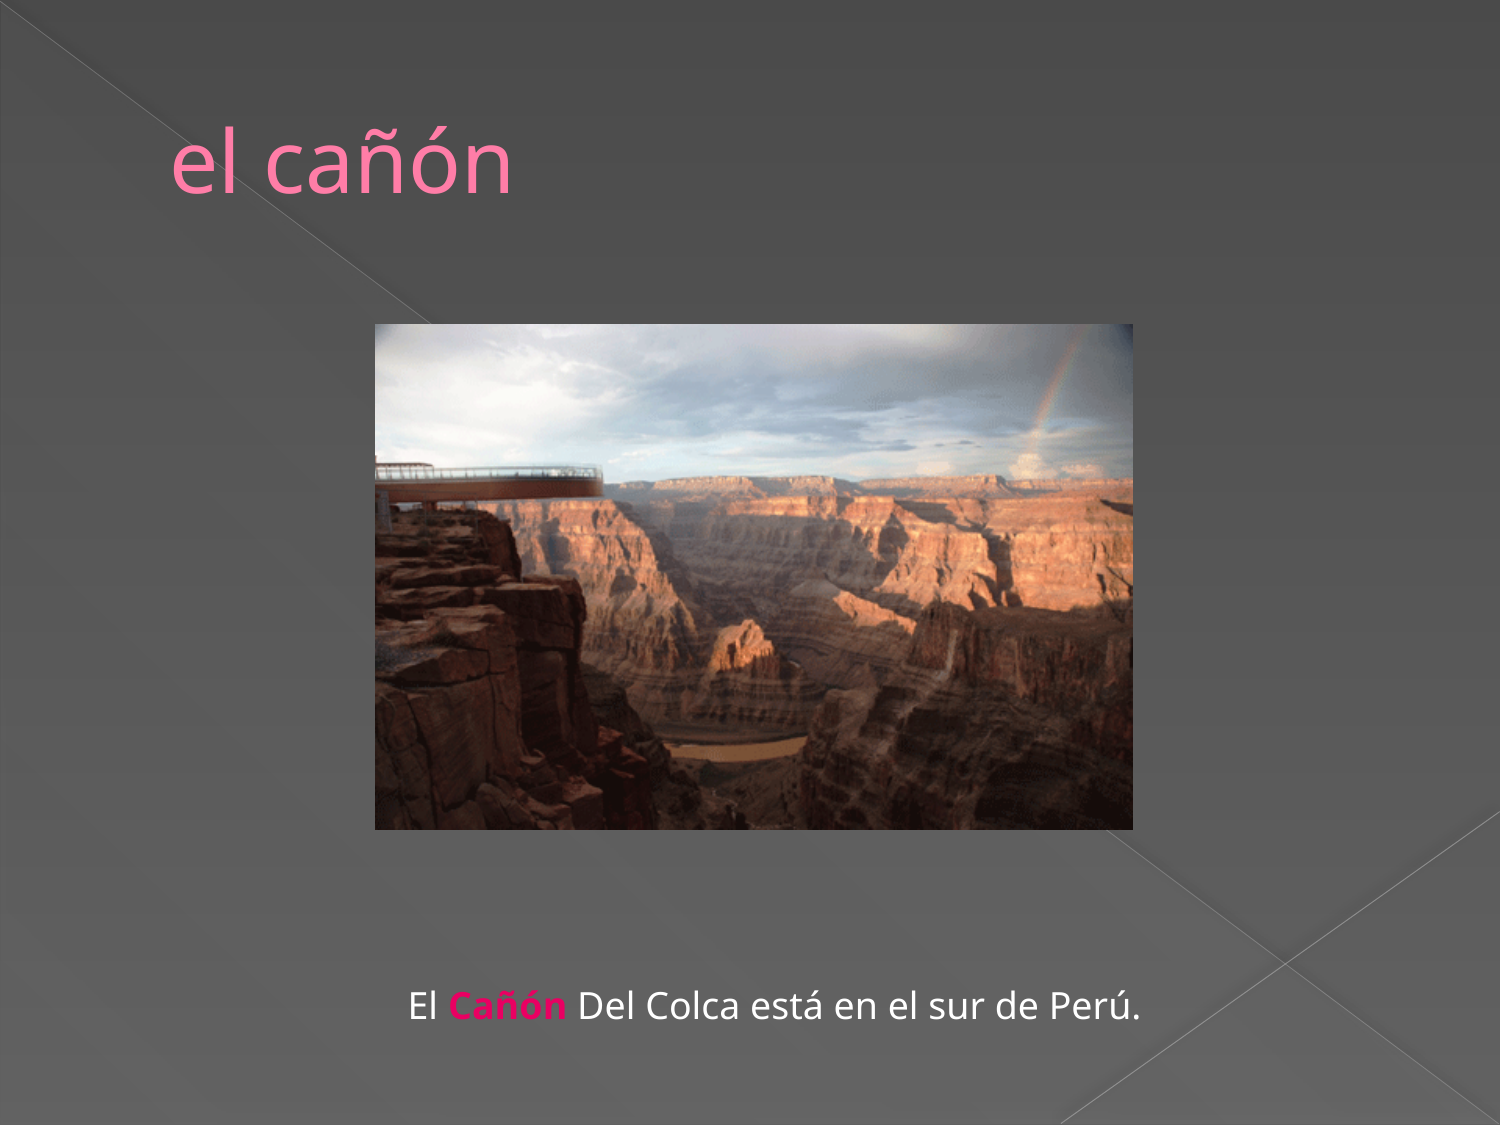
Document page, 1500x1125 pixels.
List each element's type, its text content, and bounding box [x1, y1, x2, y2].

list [374, 324, 1133, 830]
text_box El Cañón Del Colca está en el sur de Perú. [237, 974, 1313, 1035]
title el cañón [75, 43, 1425, 274]
